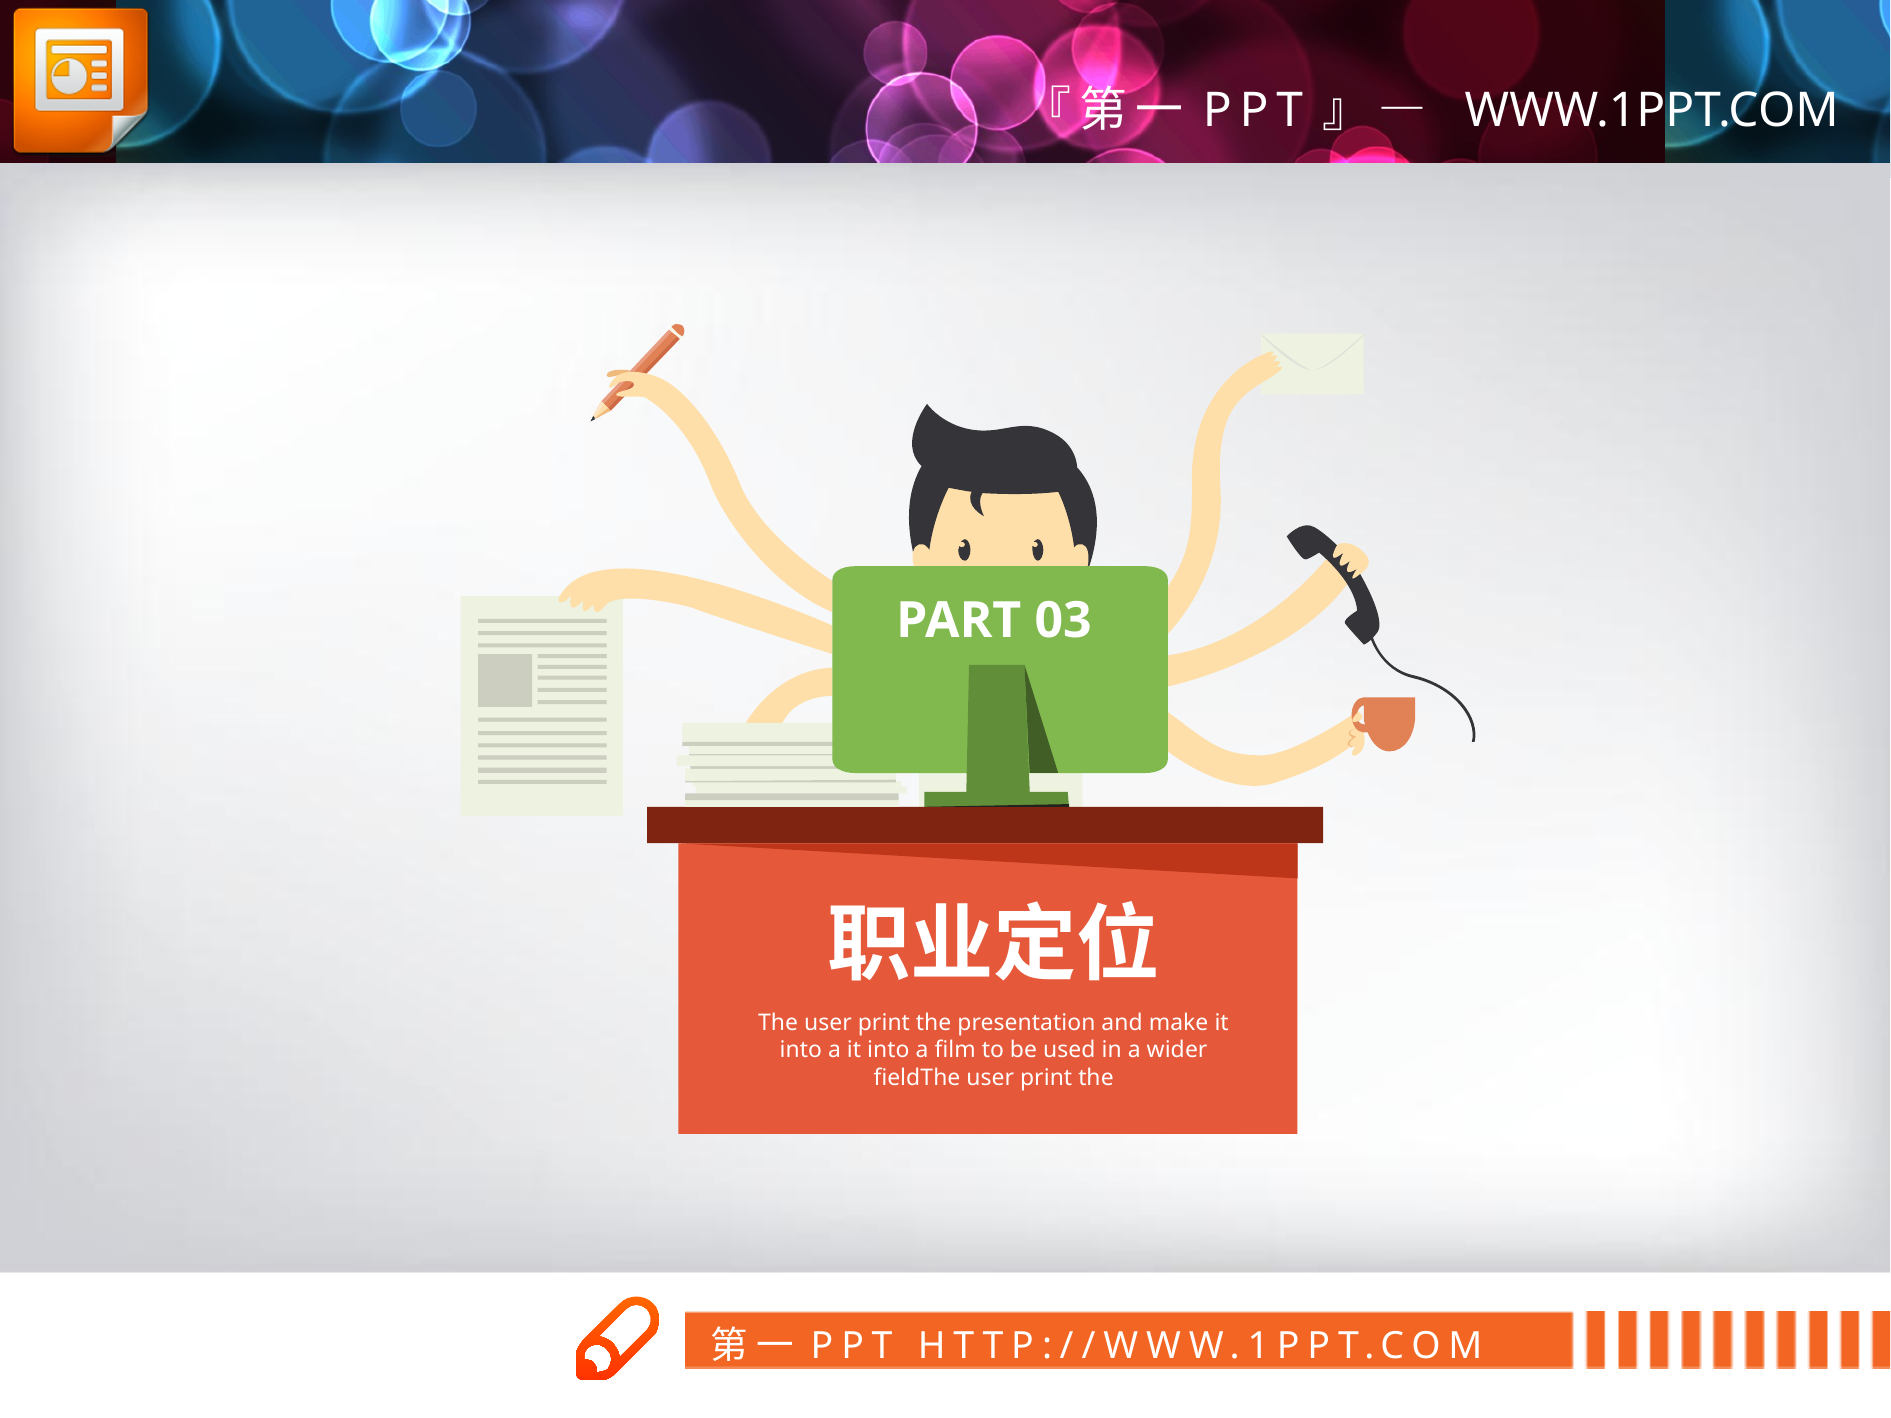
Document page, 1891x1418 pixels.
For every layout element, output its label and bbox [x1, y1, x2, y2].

text_box [460, 323, 1481, 1135]
picture [0, 0, 1891, 1275]
picture [685, 1311, 1891, 1369]
